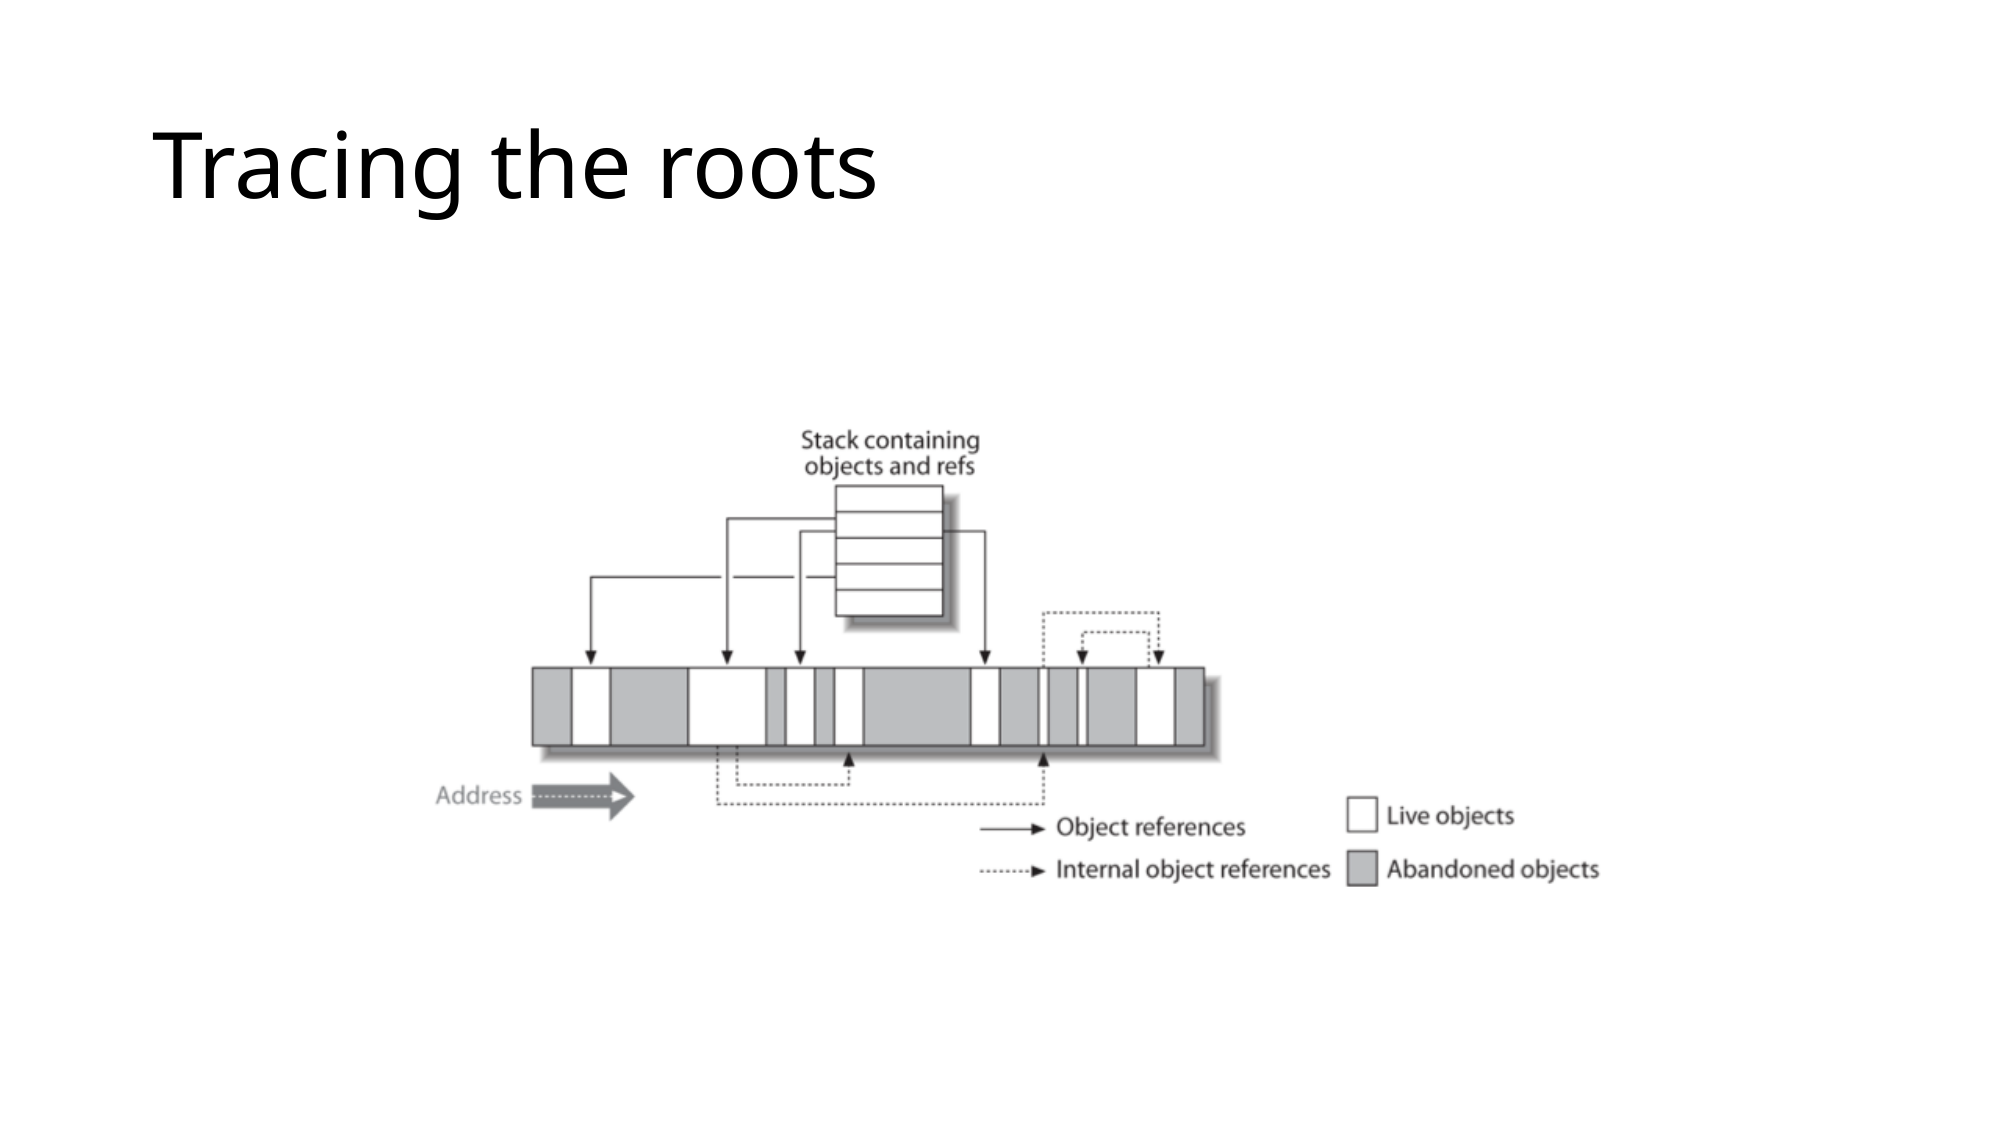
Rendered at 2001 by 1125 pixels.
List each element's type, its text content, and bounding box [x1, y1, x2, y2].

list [332, 389, 1668, 923]
title Tracing the roots [137, 59, 1863, 278]
